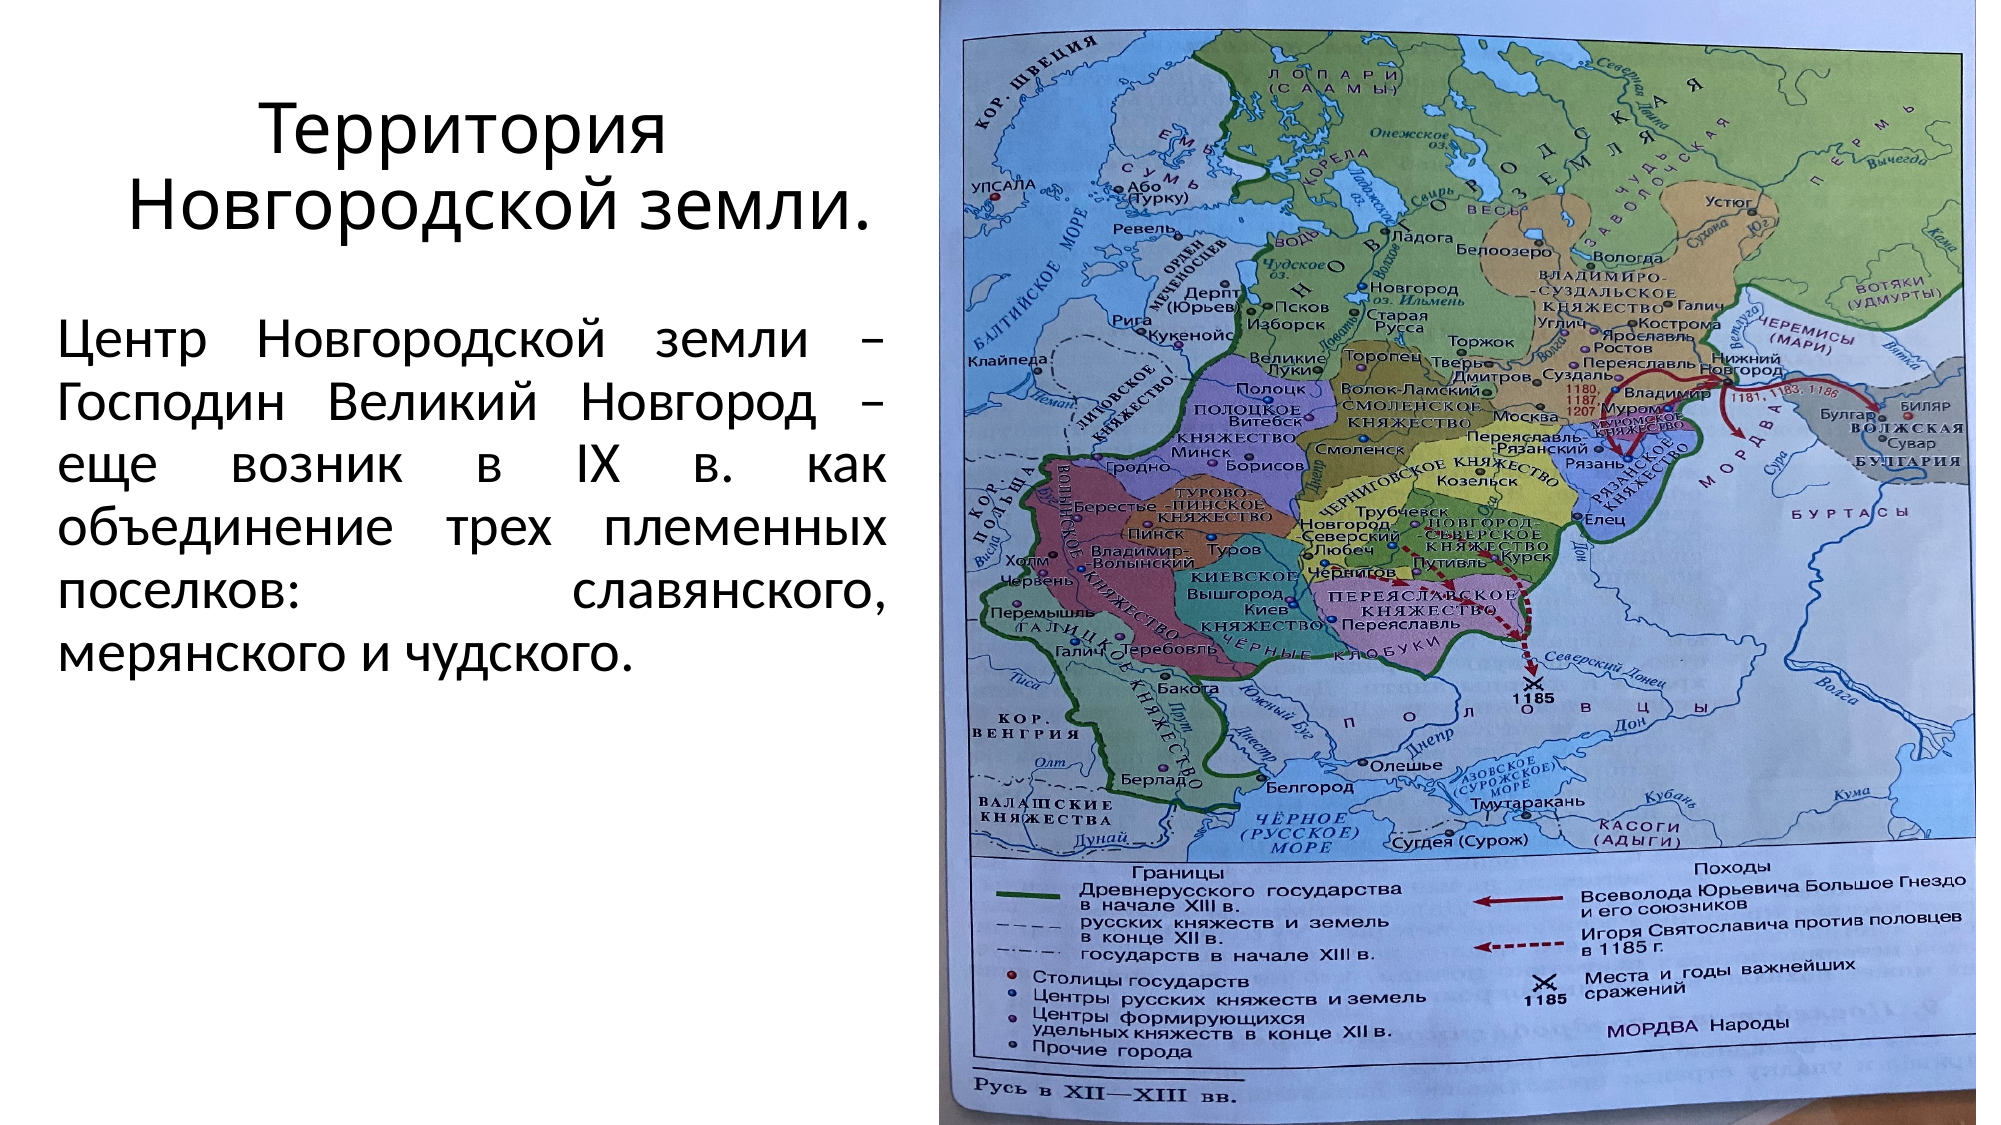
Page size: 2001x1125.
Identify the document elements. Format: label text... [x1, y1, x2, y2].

title Территория Новгородской земли. [24, 59, 904, 278]
list Центр Новгородской земли – Господин Великий Новгород – еще возник в IX в. как объединение трех племенных поселков: славянского, мерянского и чудского. [42, 299, 904, 1014]
picture [939, 0, 1976, 1125]
